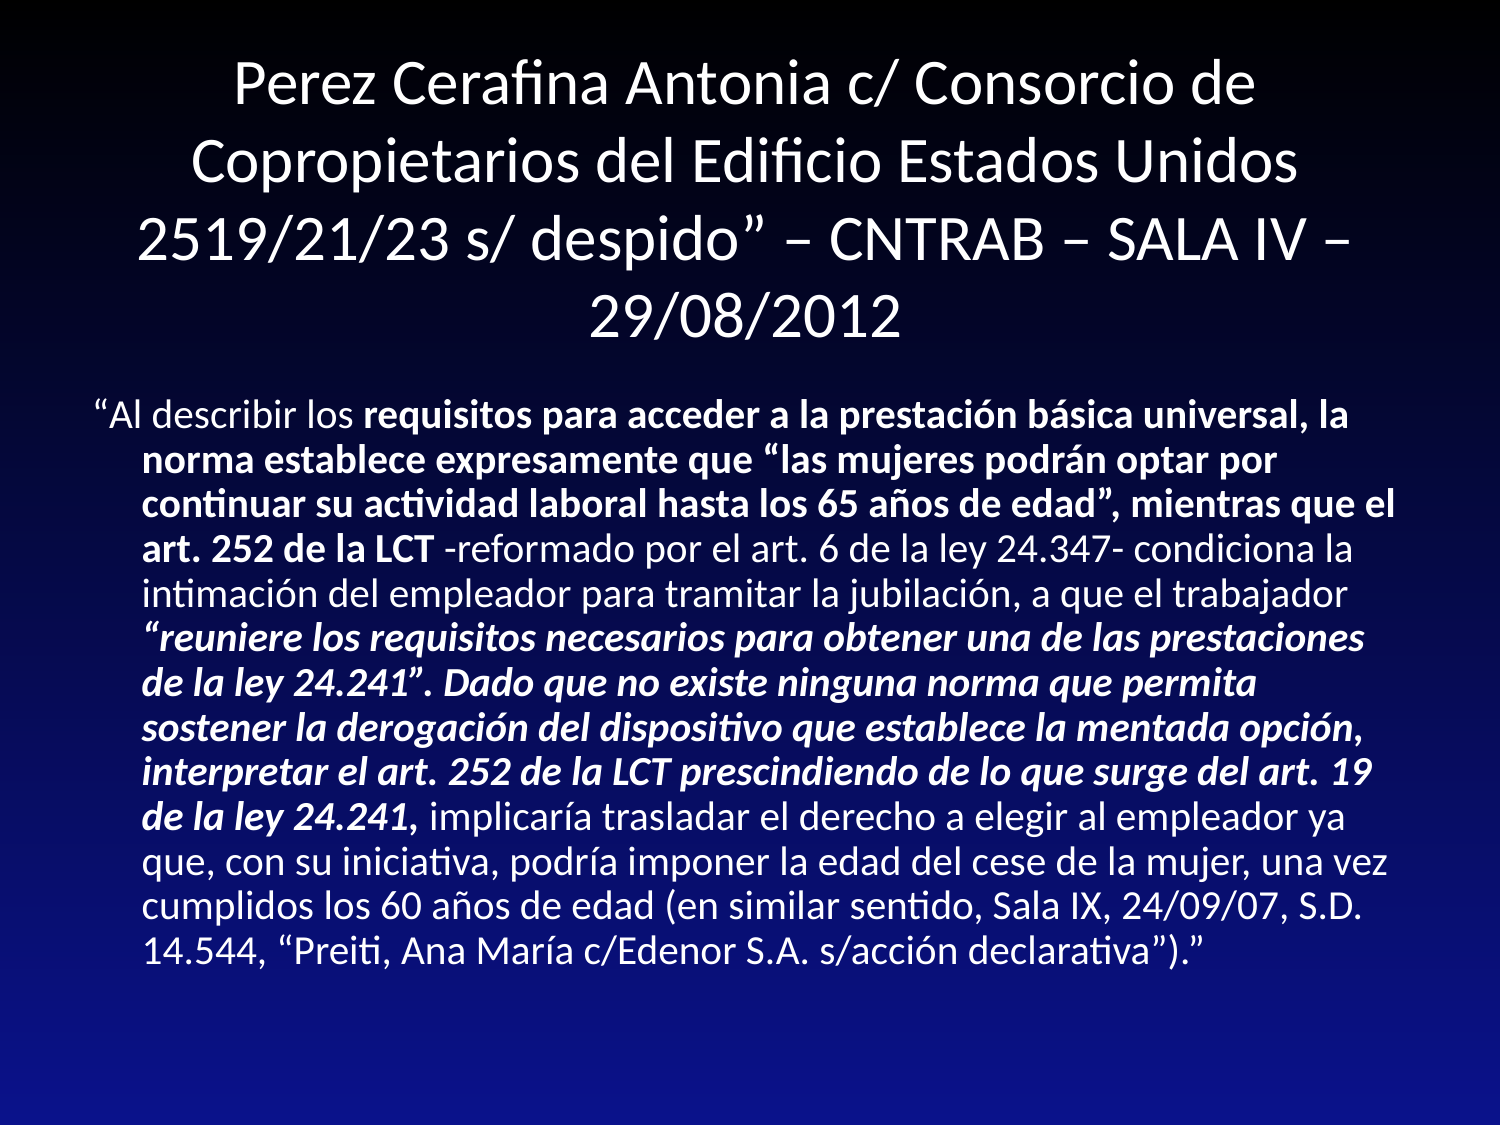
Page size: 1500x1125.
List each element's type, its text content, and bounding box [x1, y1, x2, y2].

list “Al describir los requisitos para acceder a la prestación básica universal, la norma establece expresamente que “las mujeres podrán optar por continuar su actividad laboral hasta los 65 años de edad”, mientras que el art. 252 de la LCT -reformado por el art. 6 de la ley 24.347- condiciona la intimación del empleador para tramitar la jubilación, a que el trabajador “reuniere los requisitos necesarios para obtener una de las prestaciones de la ley 24.241”. Dado que no existe ninguna norma que permita sostener la derogación del dispositivo que establece la mentada opción, interpretar el art. 252 de la LCT prescindiendo de lo que surge del art. 19 de la ley 24.241, implicaría trasladar el derecho a elegir al empleador ya que, con su iniciativa, podría imponer la edad del cese de la mujer, una vez cumplidos los 60 años de edad (en similar sentido, Sala IX, 24/09/07, S.D. 14.544, “Preiti, Ana María c/Edenor S.A. s/acción declarativa”).” [76, 385, 1428, 1022]
title Perez Cerafina Antonia c/ Consorcio de Copropietarios del Edificio Estados Unidos 2519/21/23 s/ despido” – CNTRAB – SALA IV – 29/08/2012 [64, 30, 1428, 360]
